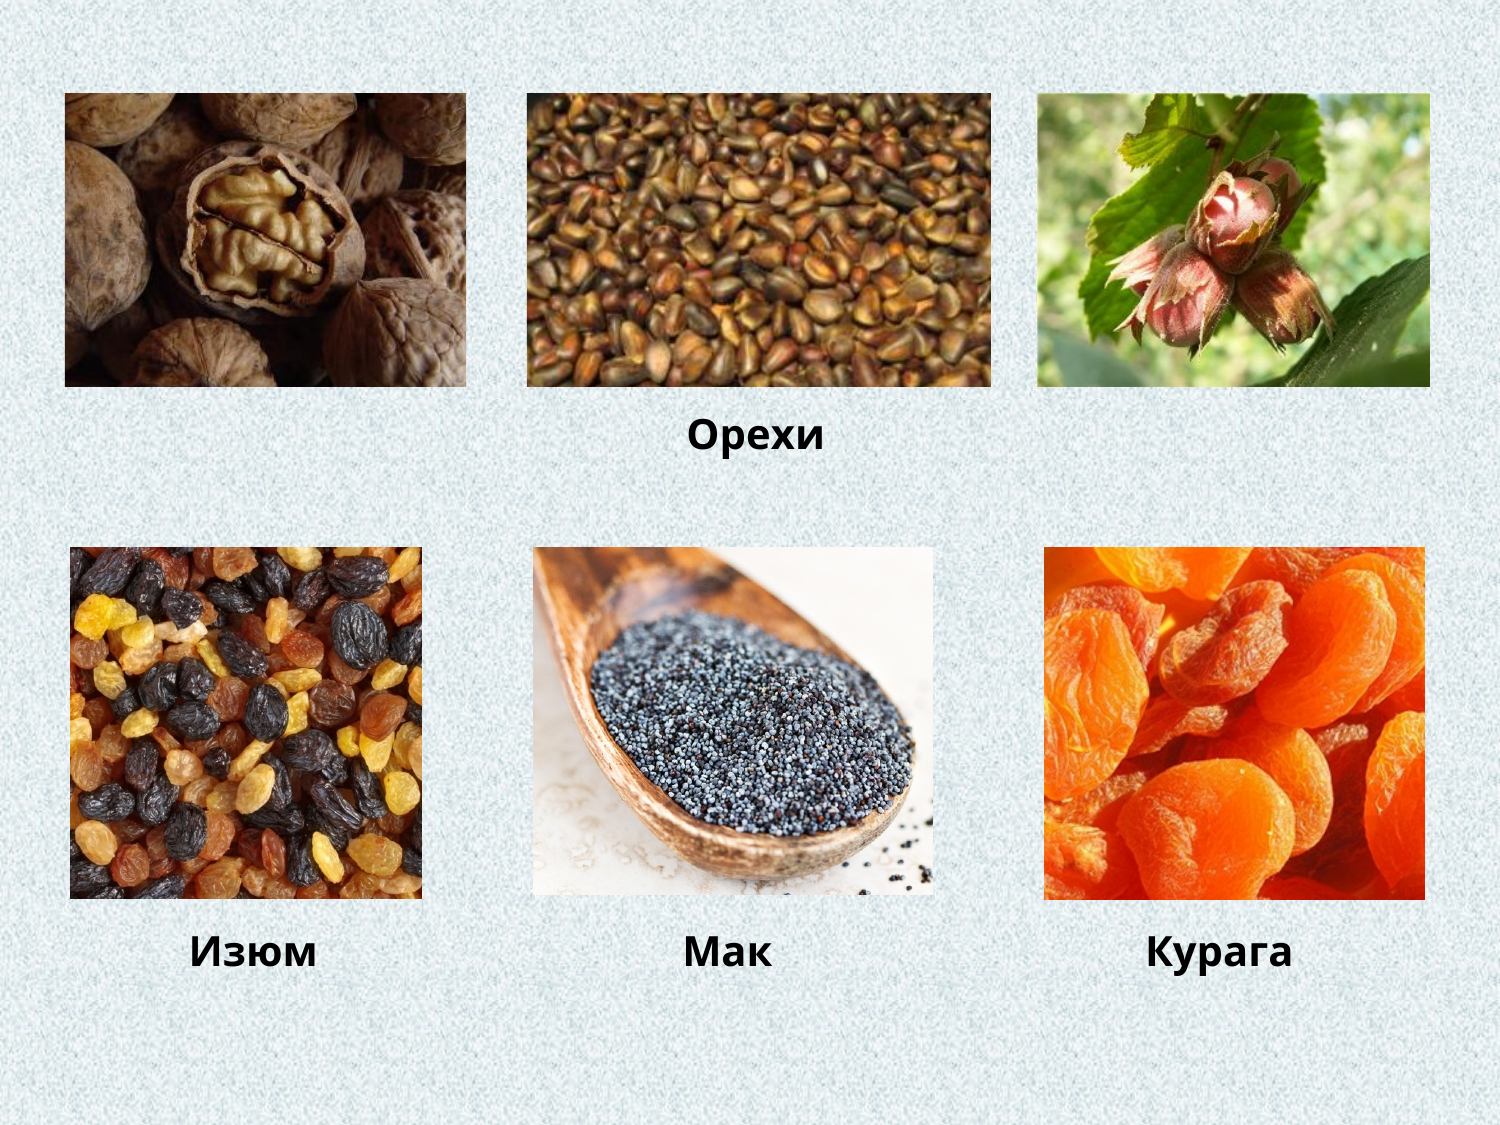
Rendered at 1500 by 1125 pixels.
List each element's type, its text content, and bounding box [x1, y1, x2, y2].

text_box Изюм [173, 916, 349, 982]
text_box Орехи [671, 400, 851, 466]
text_box Курага [1119, 916, 1349, 982]
picture [0, 0, 1500, 1125]
text_box Мак [603, 916, 862, 982]
